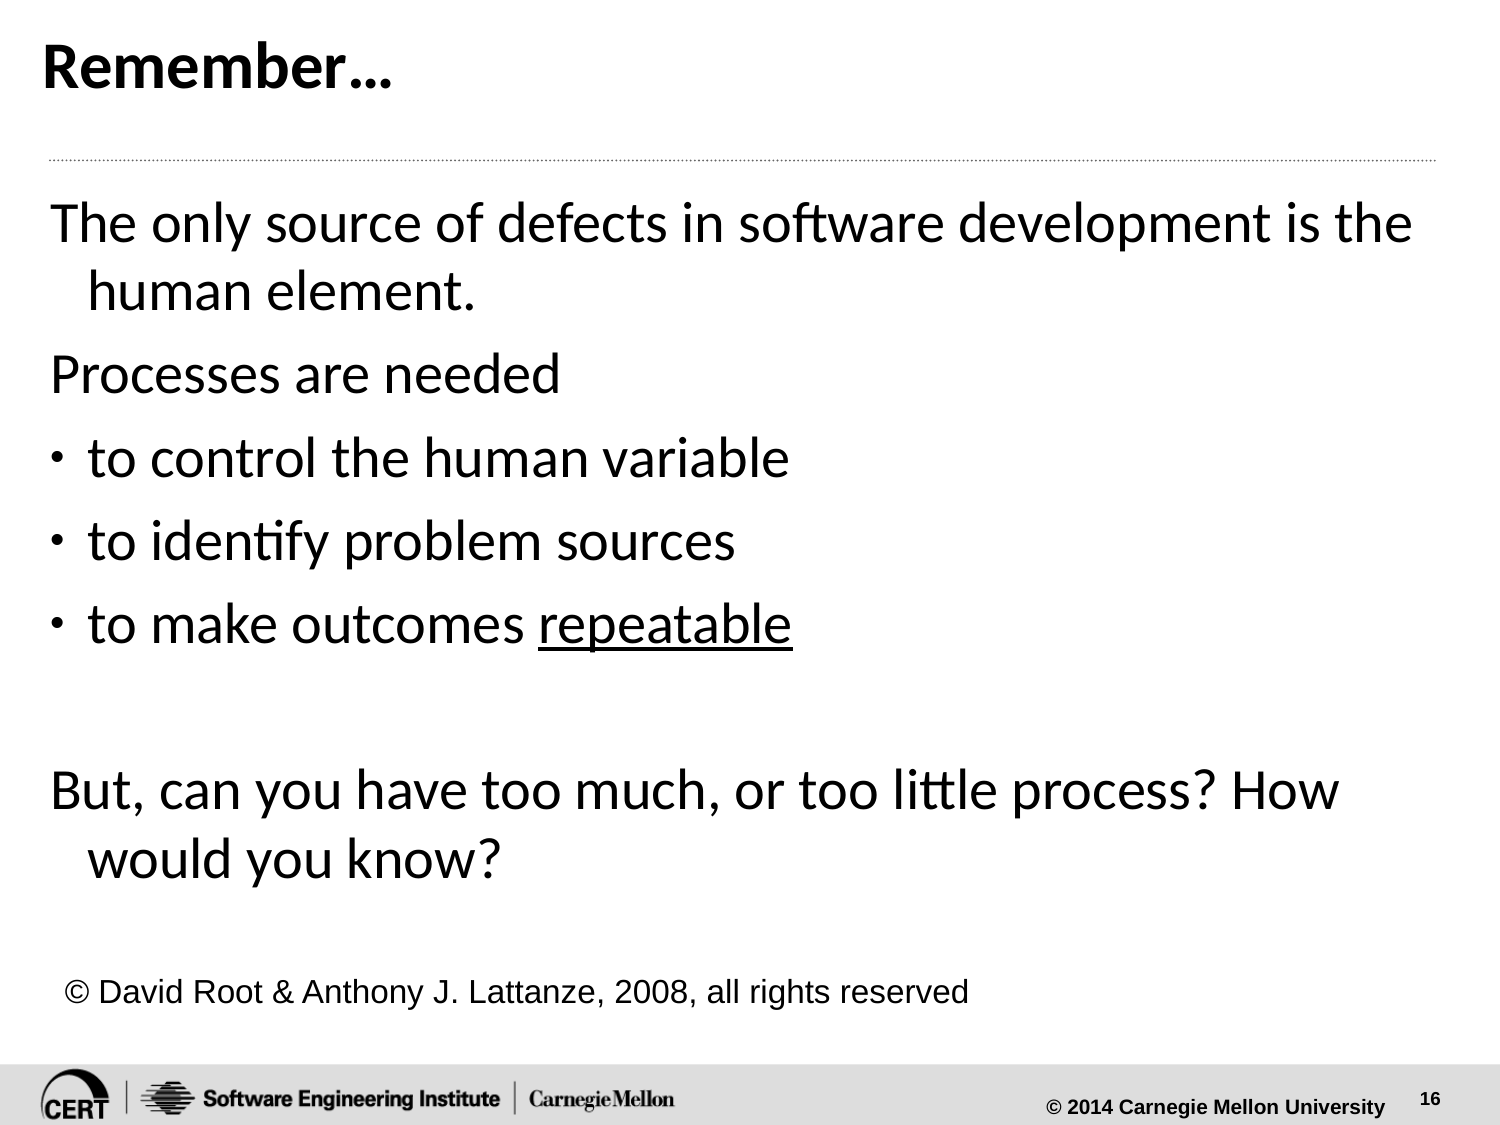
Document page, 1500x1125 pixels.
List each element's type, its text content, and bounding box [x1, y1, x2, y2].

text_box © David Root & Anthony J. Lattanze, 2008, all rights reserved [49, 962, 1163, 1025]
title Remember… [42, 37, 1434, 155]
picture [24, 1065, 688, 1125]
list The only source of defects in software development is the human element. Processes are needed to control the human variable to identify problem sources to make outcomes repeatable But, can you have too much, or too little process? How would you know? [49, 187, 1438, 1001]
